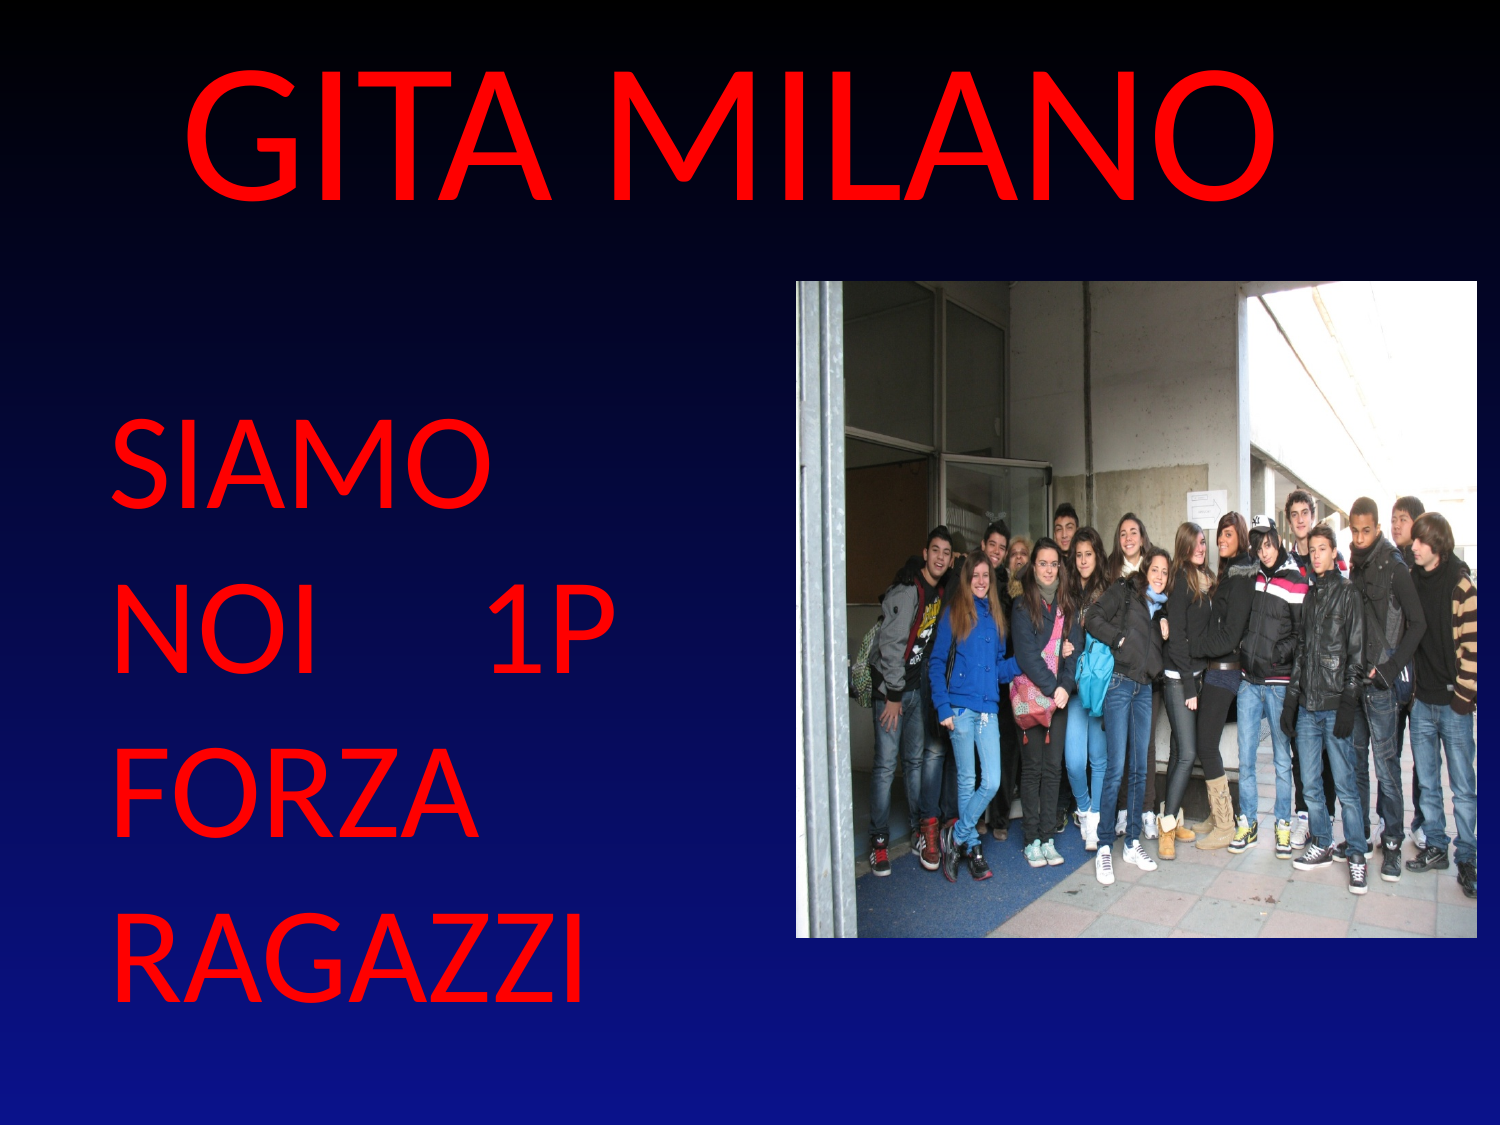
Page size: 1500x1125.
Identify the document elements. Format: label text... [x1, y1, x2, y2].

text_box SIAMO NOI 1P FORZA RAGAZZI [93, 363, 774, 1038]
picture [796, 280, 1477, 938]
title GITA MILANO [93, 0, 1369, 242]
